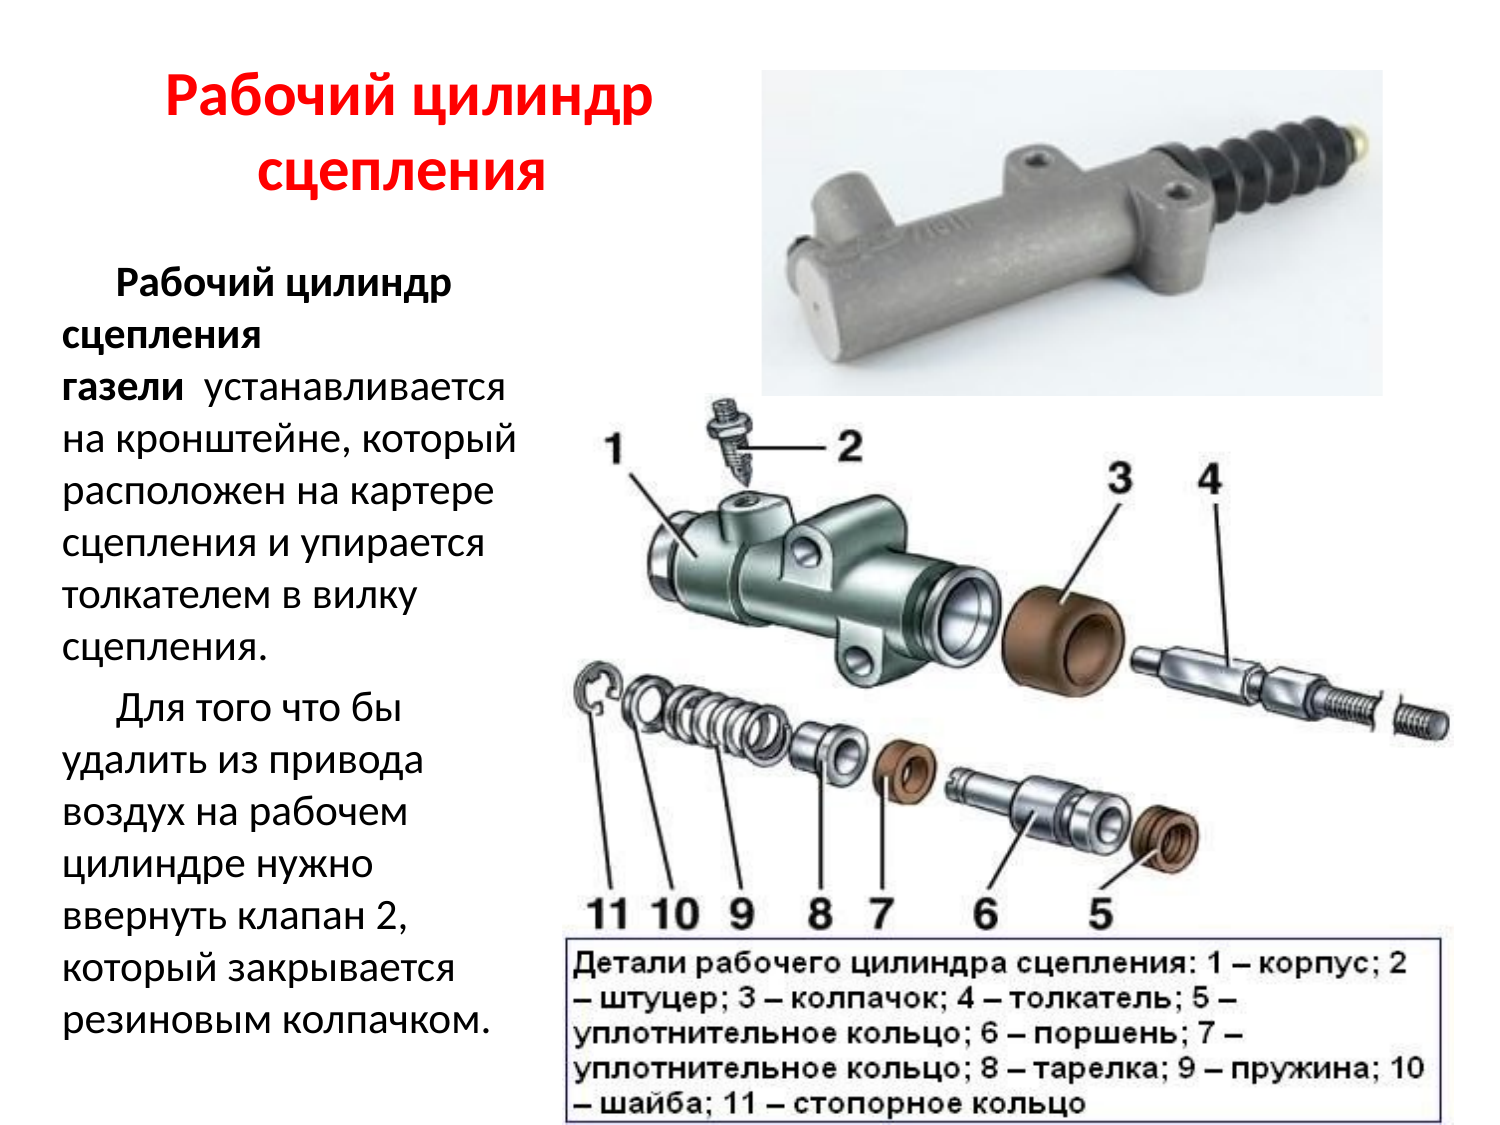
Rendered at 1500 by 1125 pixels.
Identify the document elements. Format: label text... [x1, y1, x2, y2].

picture [562, 70, 1454, 1125]
list Рабочий цилиндр сцепления газели устанавливается на кронштейне, который расположен на картере сцепления и упирается толкателем в вилку сцепления. Для того что бы удалить из привода воздух на рабочем цилиндре нужно ввернуть клапан 2, который закрывается резиновым колпачком. [46, 246, 551, 1055]
title Рабочий цилиндр сцепления [58, 45, 762, 211]
